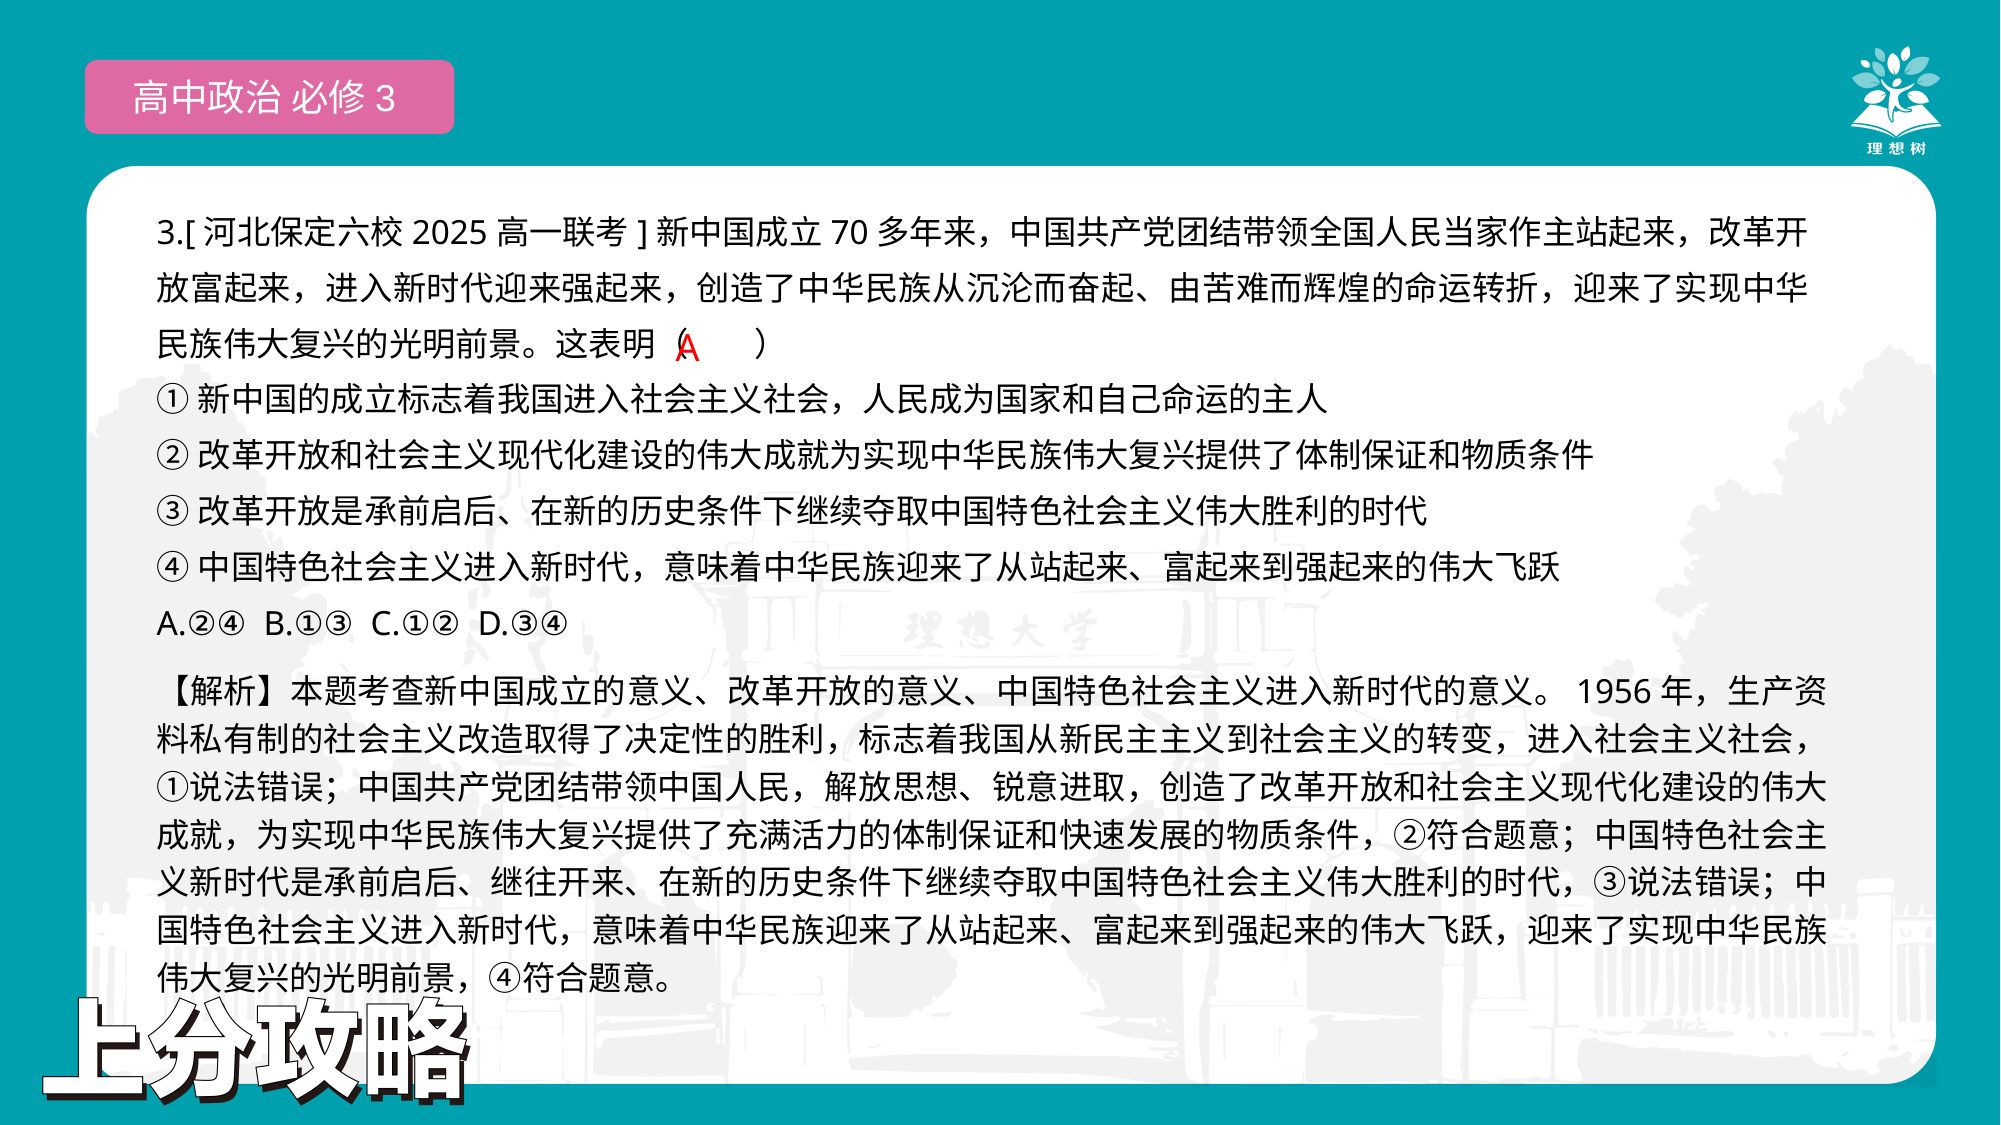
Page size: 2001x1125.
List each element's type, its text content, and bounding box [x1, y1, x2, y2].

text_box A [660, 294, 772, 377]
text_box 3.[河北保定六校2025高一联考]新中国成立70多年来，中国共产党团结带领全国人民当家作主站起来，改革开放富起来，进入新时代迎来强起来，创造了中华民族从沉沦而奋起、由苦难而辉煌的命运转折，迎来了实现中华民族伟大复兴的光明前景。这表明（ ） ①新中国的成立标志着我国进入社会主义社会，人民成为国家和自己命运的主人 ②改革开放和社会主义现代化建设的伟大成就为实现中华民族伟大复兴提供了体制保证和物质条件 ③改革开放是承前启后、在新的历史条件下继续夺取中国特色社会主义伟大胜利的时代 ④中国特色社会主义进入新时代，意味着中华民族迎来了从站起来、富起来到强起来的伟大飞跃 A.②④ B.①③ C.①② D.③④ [141, 187, 1824, 650]
text_box 高中政治 必修3 [83, 58, 456, 135]
text_box 【解析】本题考查新中国成立的意义、改革开放的意义、中国特色社会主义进入新时代的意义。1956年，生产资料私有制的社会主义改造取得了决定性的胜利，标志着我国从新民主主义到社会主义的转变，进入社会主义社会，①说法错误；中国共产党团结带领中国人民，解放思想、锐意进取，创造了改革开放和社会主义现代化建设的伟大成就，为实现中华民族伟大复兴提供了充满活力的体制保证和快速发展的物质条件，②符合题意；中国特色社会主义新时代是承前启后、继往开来、在新的历史条件下继续夺取中国特色社会主义伟大胜利的时代，③说法错误；中国特色社会主义进入新时代，意味着中华民族迎来了从站起来、富起来到强起来的伟大飞跃，迎来了实现中华民族伟大复兴的光明前景，④符合题意。 [141, 654, 1843, 1005]
picture [0, 0, 2001, 1125]
